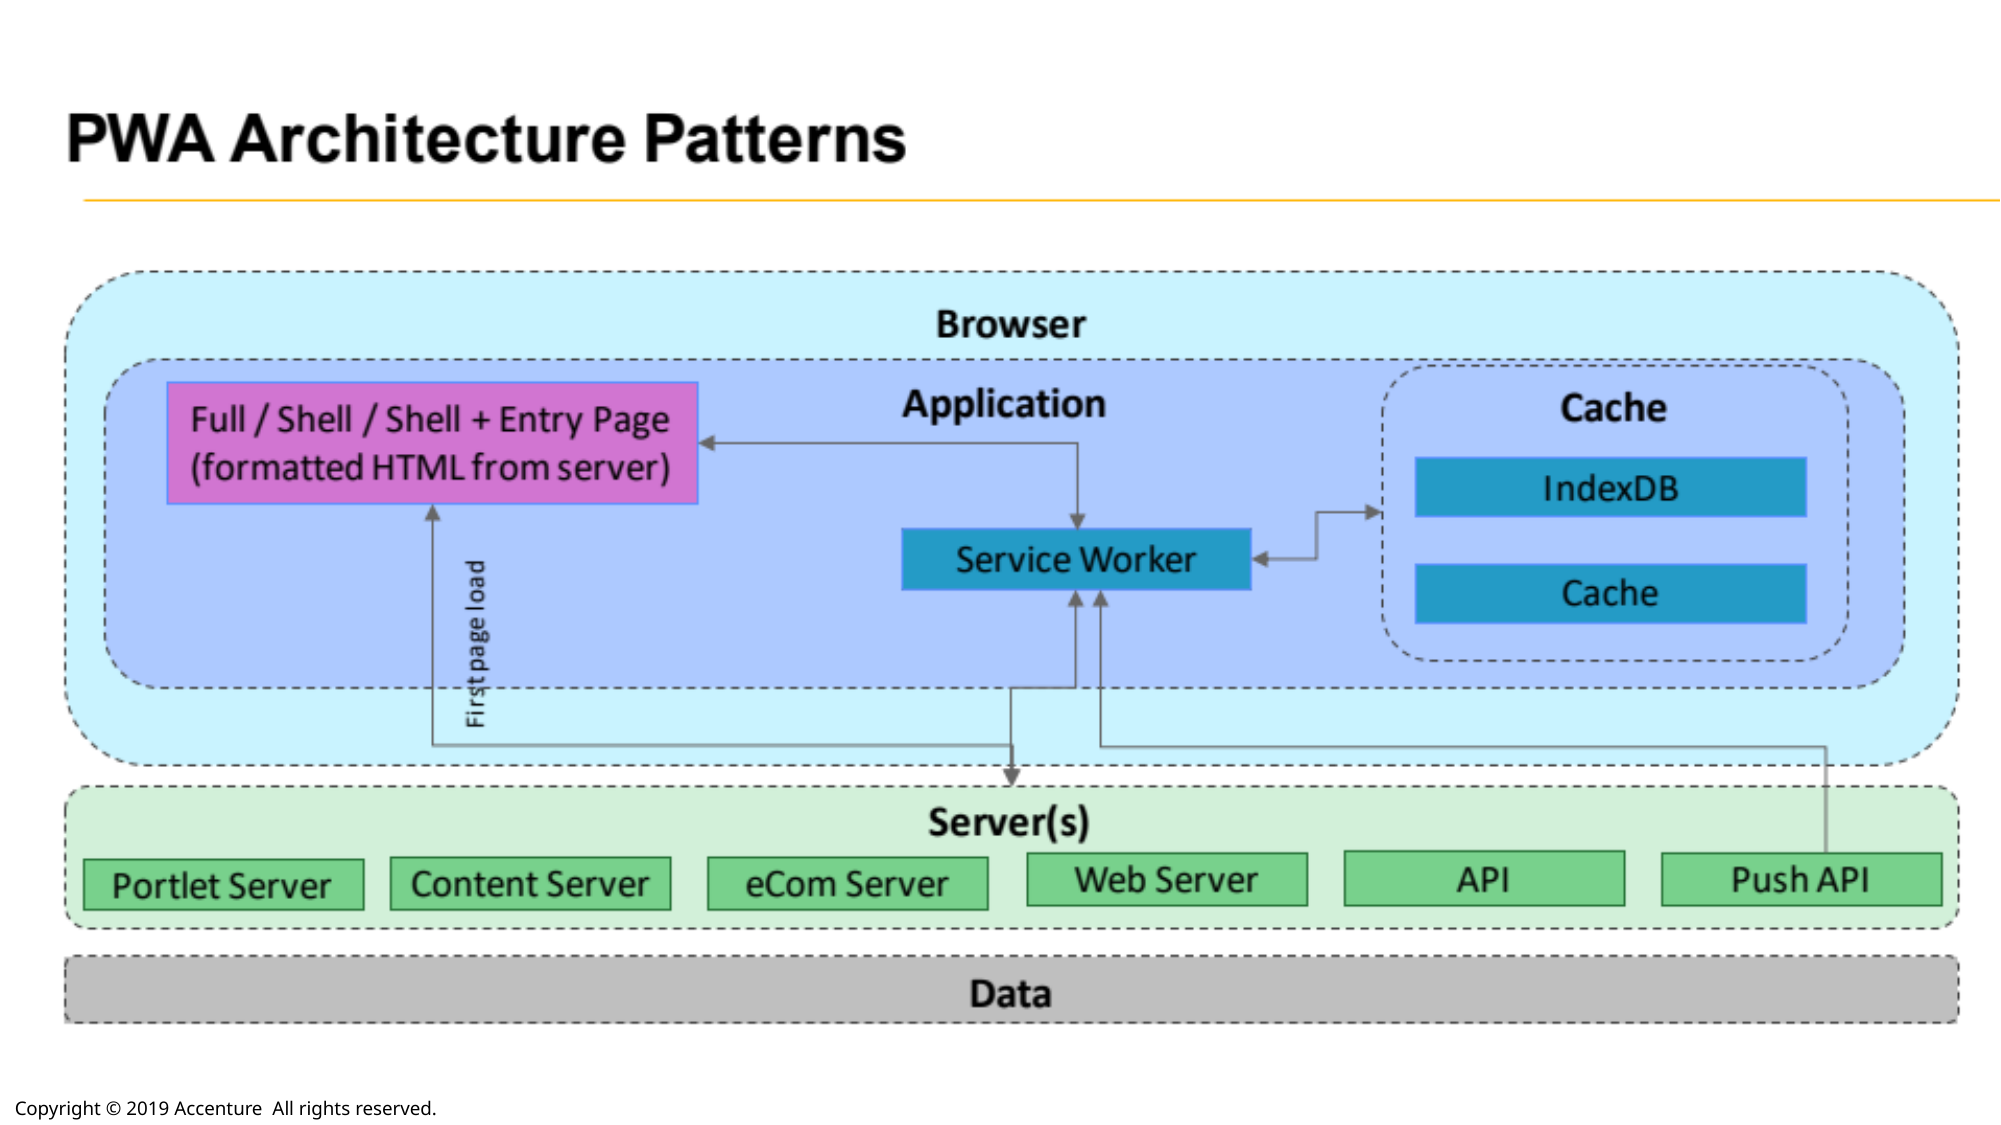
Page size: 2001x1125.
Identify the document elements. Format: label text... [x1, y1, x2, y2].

picture [0, 0, 2000, 1065]
text_box Copyright © 2019 Accenture All rights reserved. [0, 1088, 473, 1122]
